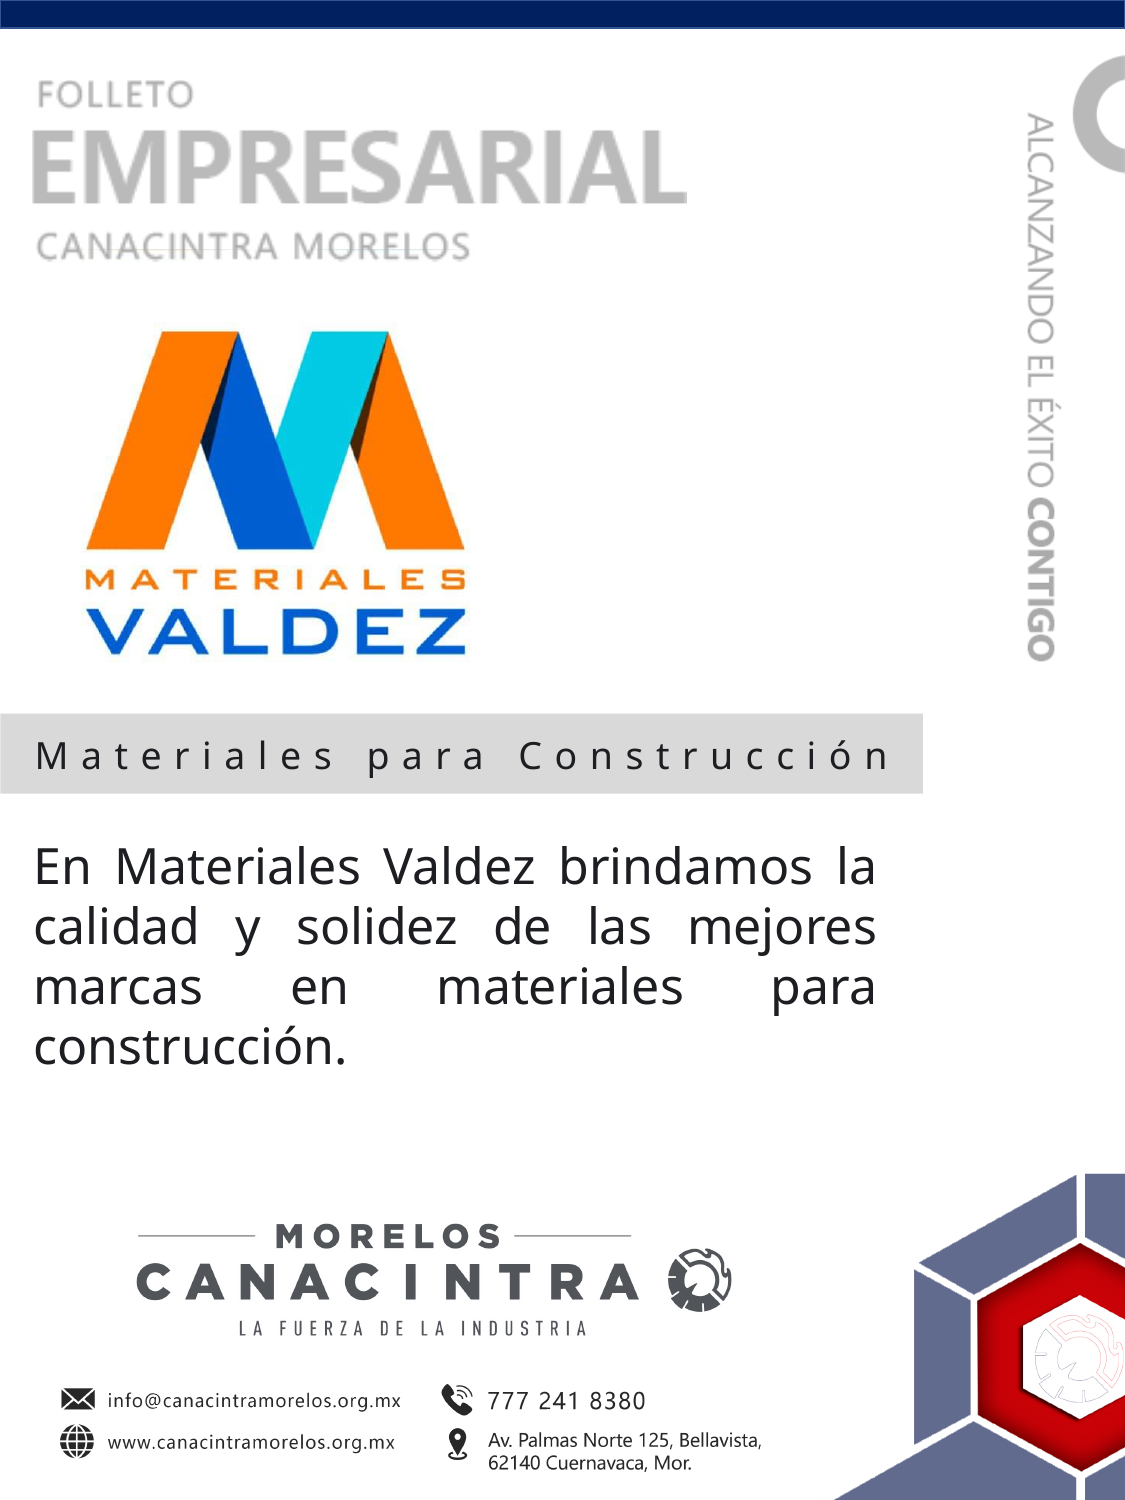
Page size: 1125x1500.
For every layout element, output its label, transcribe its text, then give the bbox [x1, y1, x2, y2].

picture [996, 52, 1125, 668]
picture [133, 1220, 735, 1339]
text_box En Materiales Valdez brindamos la calidad y solidez de las mejores marcas en materiales para construcción. [18, 826, 893, 1082]
text_box Materiales para Construcción [16, 724, 907, 784]
text_box [0, 0, 1125, 29]
picture [810, 1172, 1125, 1500]
picture [60, 1384, 761, 1472]
picture [32, 80, 687, 735]
text_box [0, 712, 924, 795]
